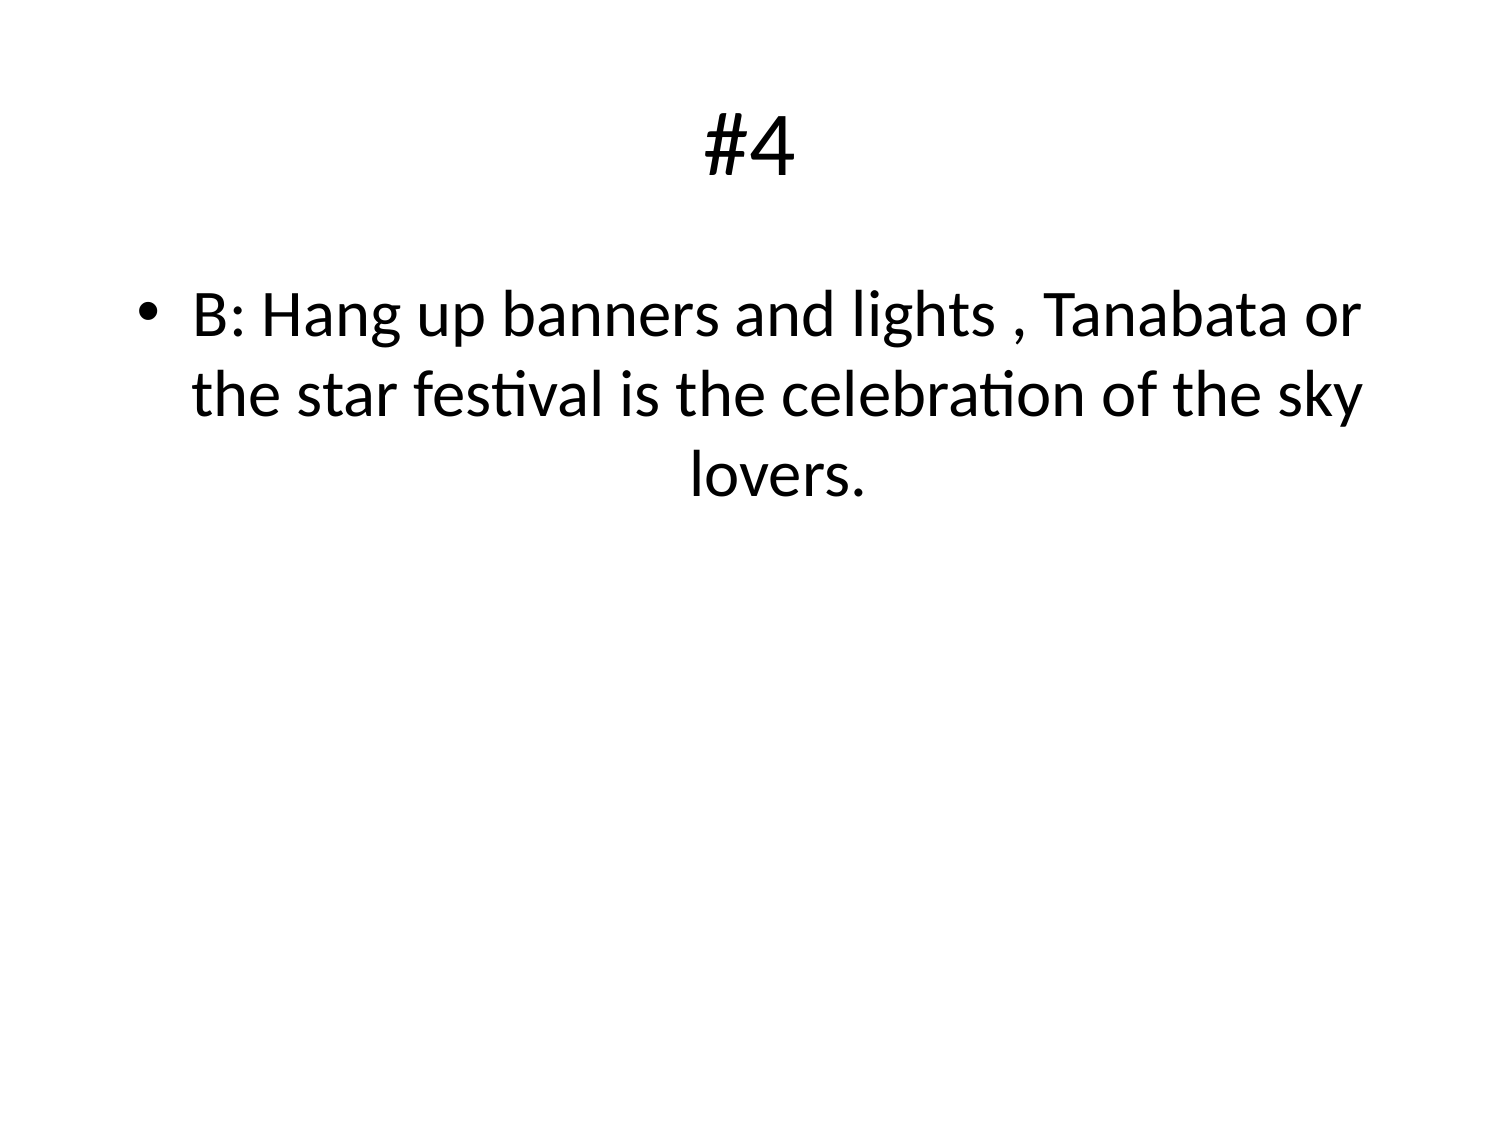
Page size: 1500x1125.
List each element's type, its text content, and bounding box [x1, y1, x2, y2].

title #4 [75, 45, 1425, 233]
list B: Hang up banners and lights , Tanabata or the star festival is the celebration of the sky lovers. [75, 262, 1425, 1005]
